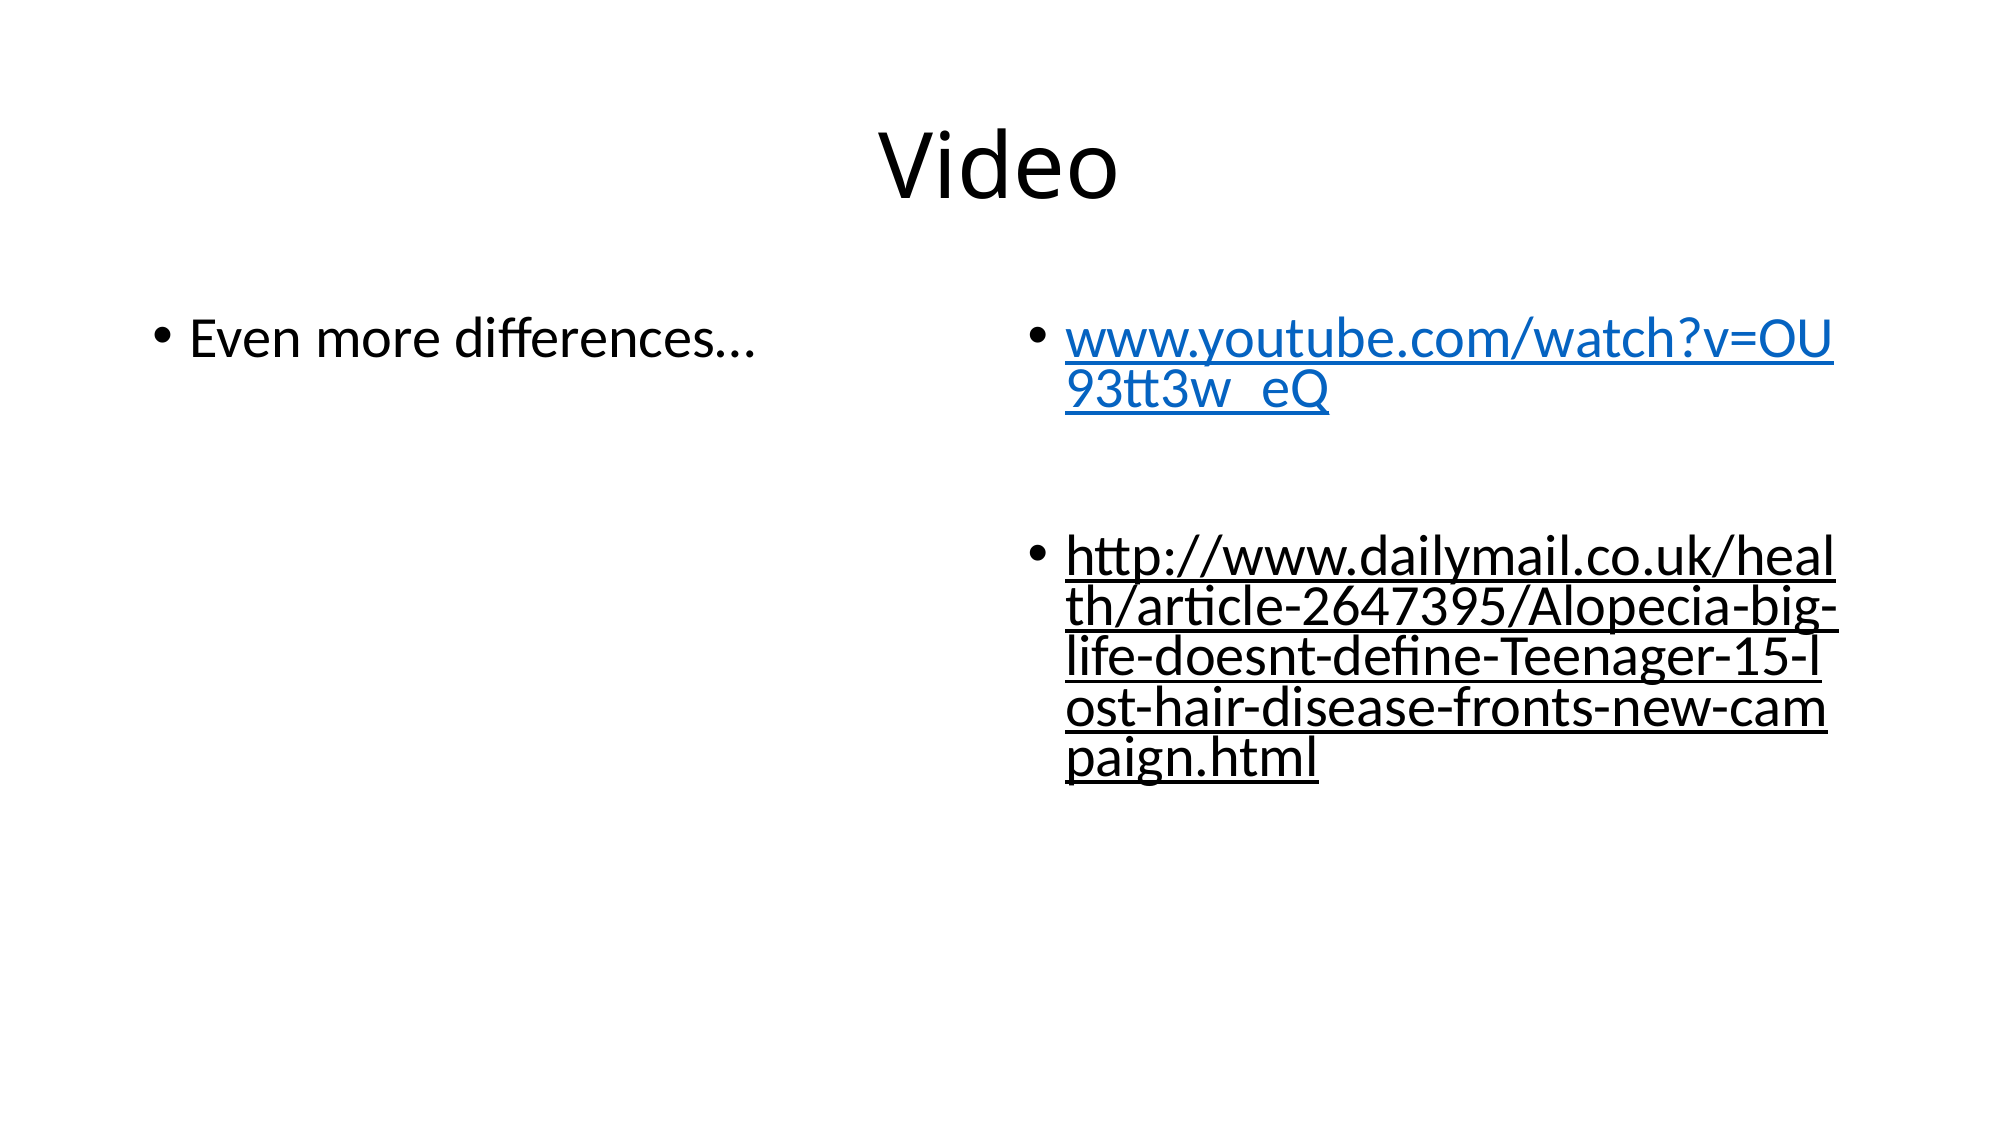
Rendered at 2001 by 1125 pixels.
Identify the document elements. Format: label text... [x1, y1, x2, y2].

list www.youtube.com/watch?v=OU93tt3w_eQ http://www.dailymail.co.uk/health/article-2647395/Alopecia-big-life-doesnt-define-Teenager-15-lost-hair-disease-fronts-new-campaign.html [1012, 299, 1863, 1014]
title Video [137, 59, 1863, 278]
list Even more differences… [137, 299, 988, 1014]
